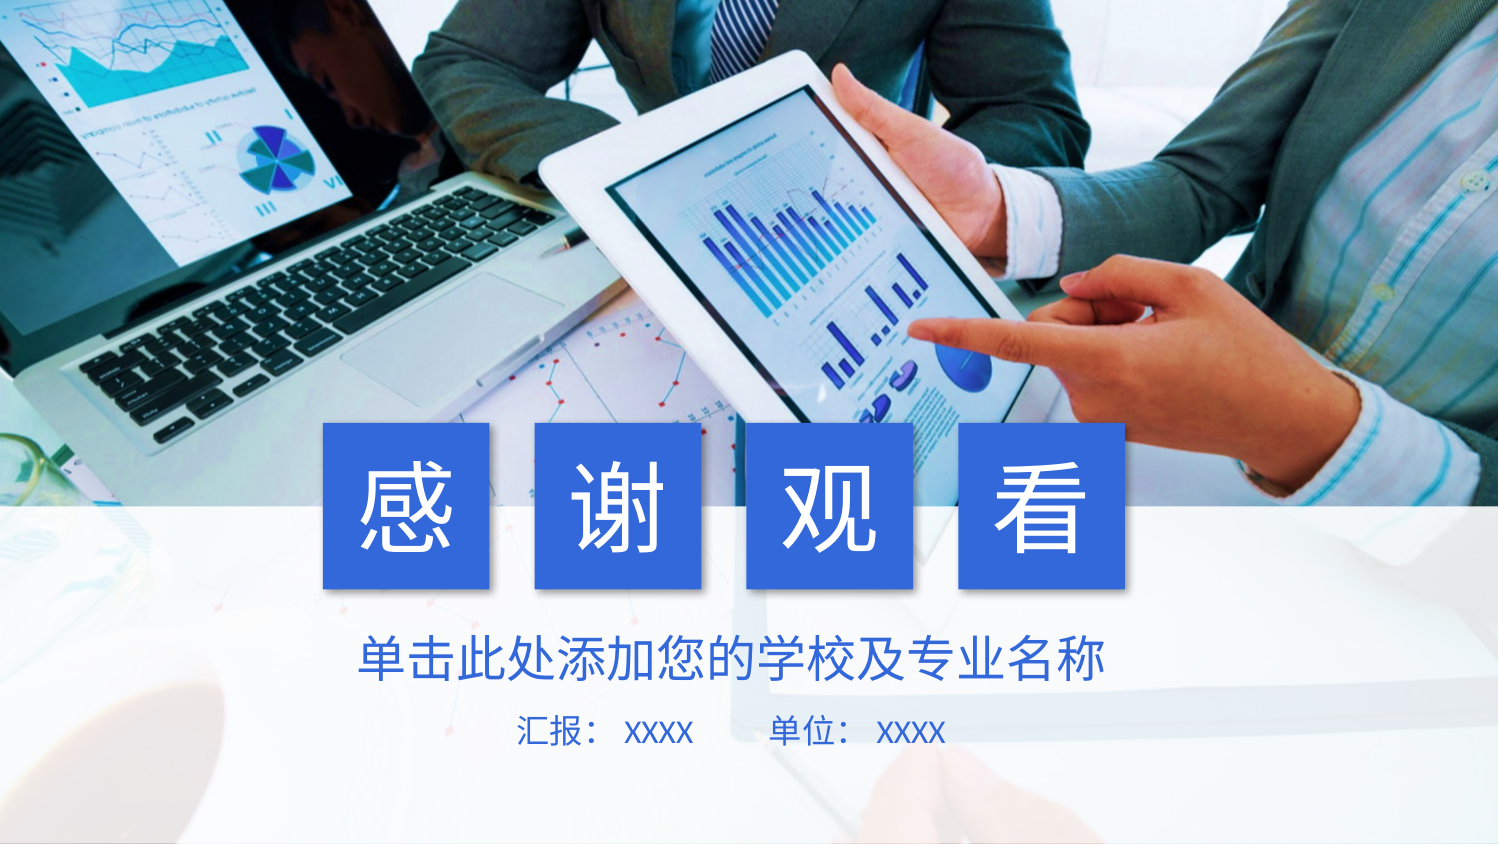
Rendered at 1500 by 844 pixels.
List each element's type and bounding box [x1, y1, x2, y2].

text_box [322, 422, 490, 590]
text_box [746, 422, 914, 590]
text_box [958, 422, 1125, 590]
picture [0, 0, 1498, 844]
text_box [534, 422, 702, 590]
